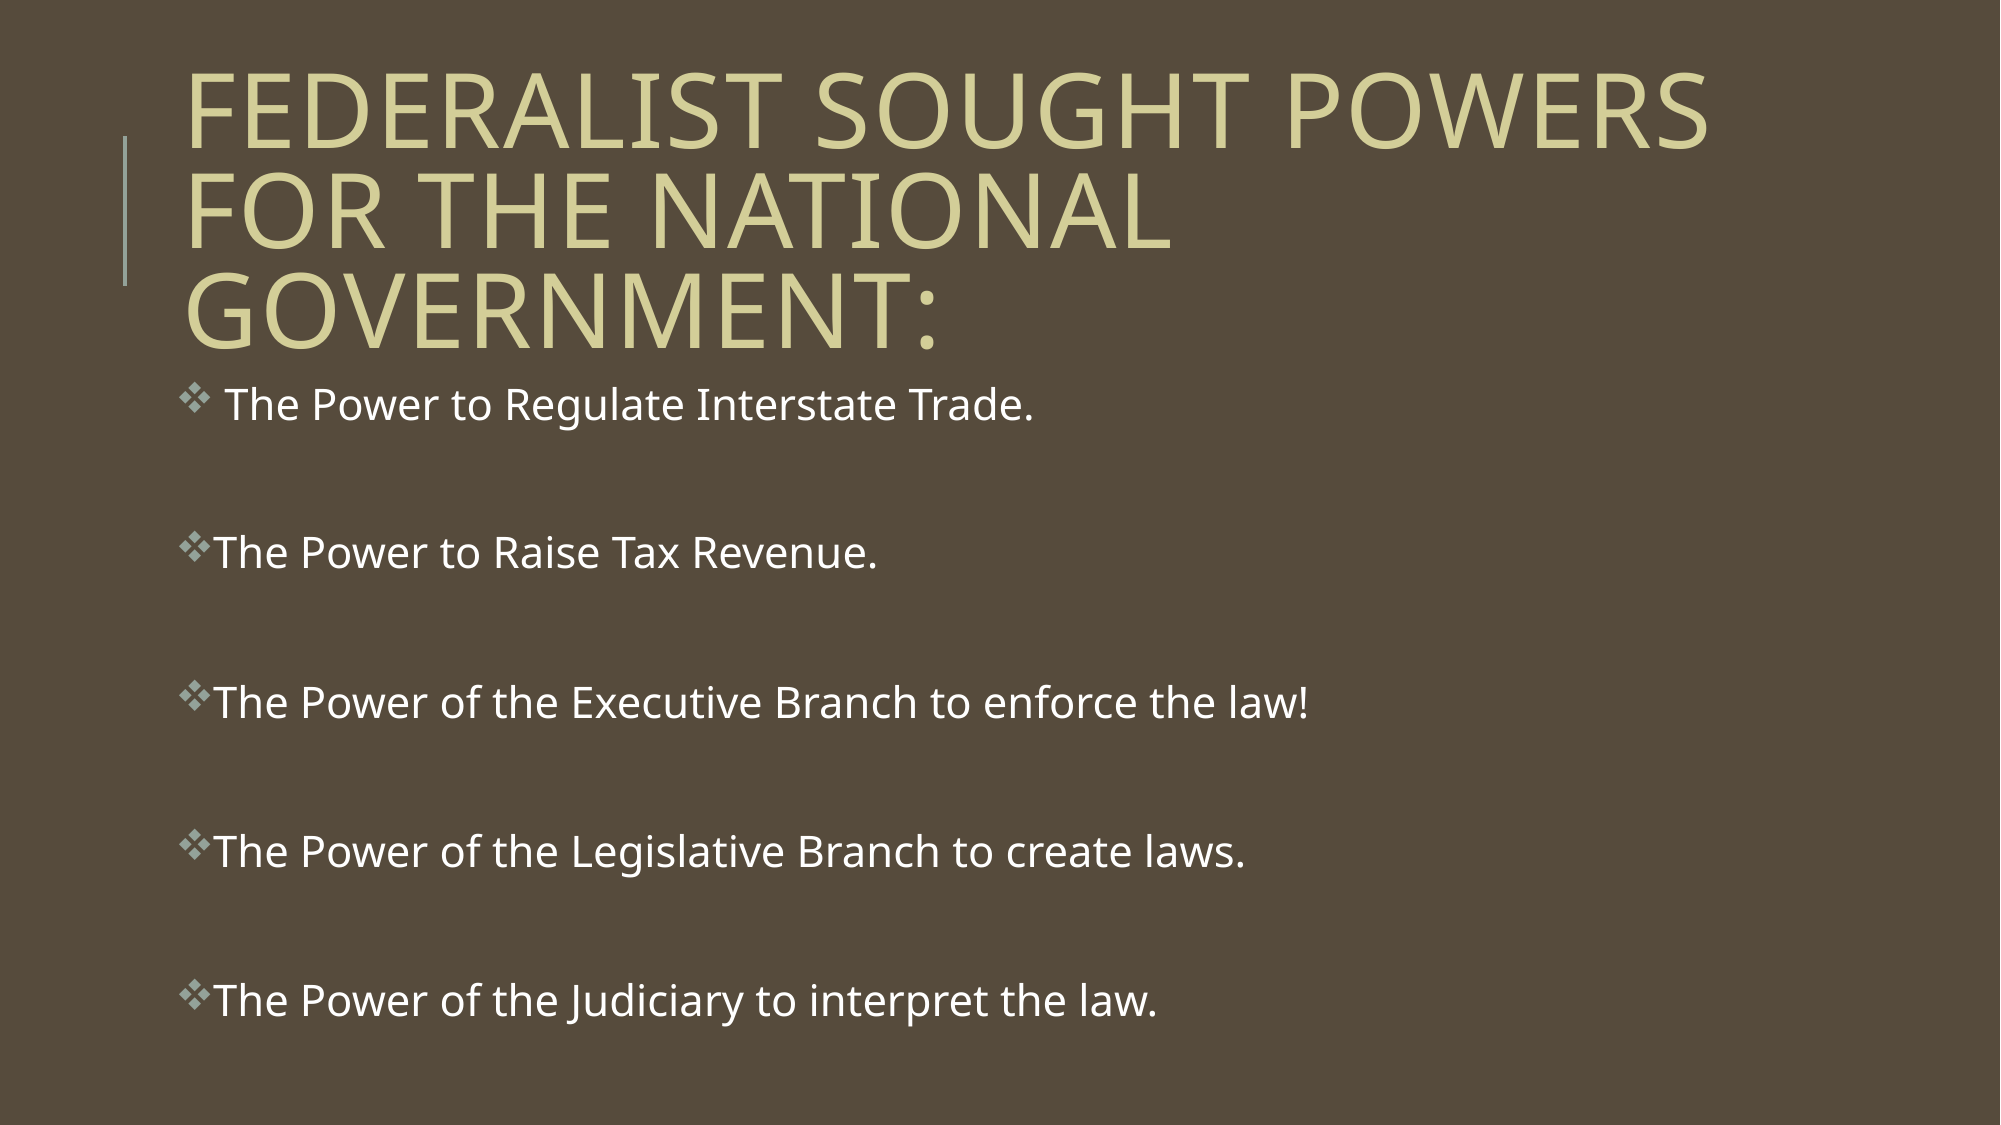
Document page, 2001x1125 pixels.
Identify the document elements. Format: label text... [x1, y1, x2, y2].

title Federalist sought powers for the National government: [168, 96, 1763, 342]
list The Power to Regulate Interstate Trade. The Power to Raise Tax Revenue. The Power of the Executive Branch to enforce the law! The Power of the Legislative Branch to create laws. The Power of the Judiciary to interpret the law. [168, 375, 1763, 1035]
